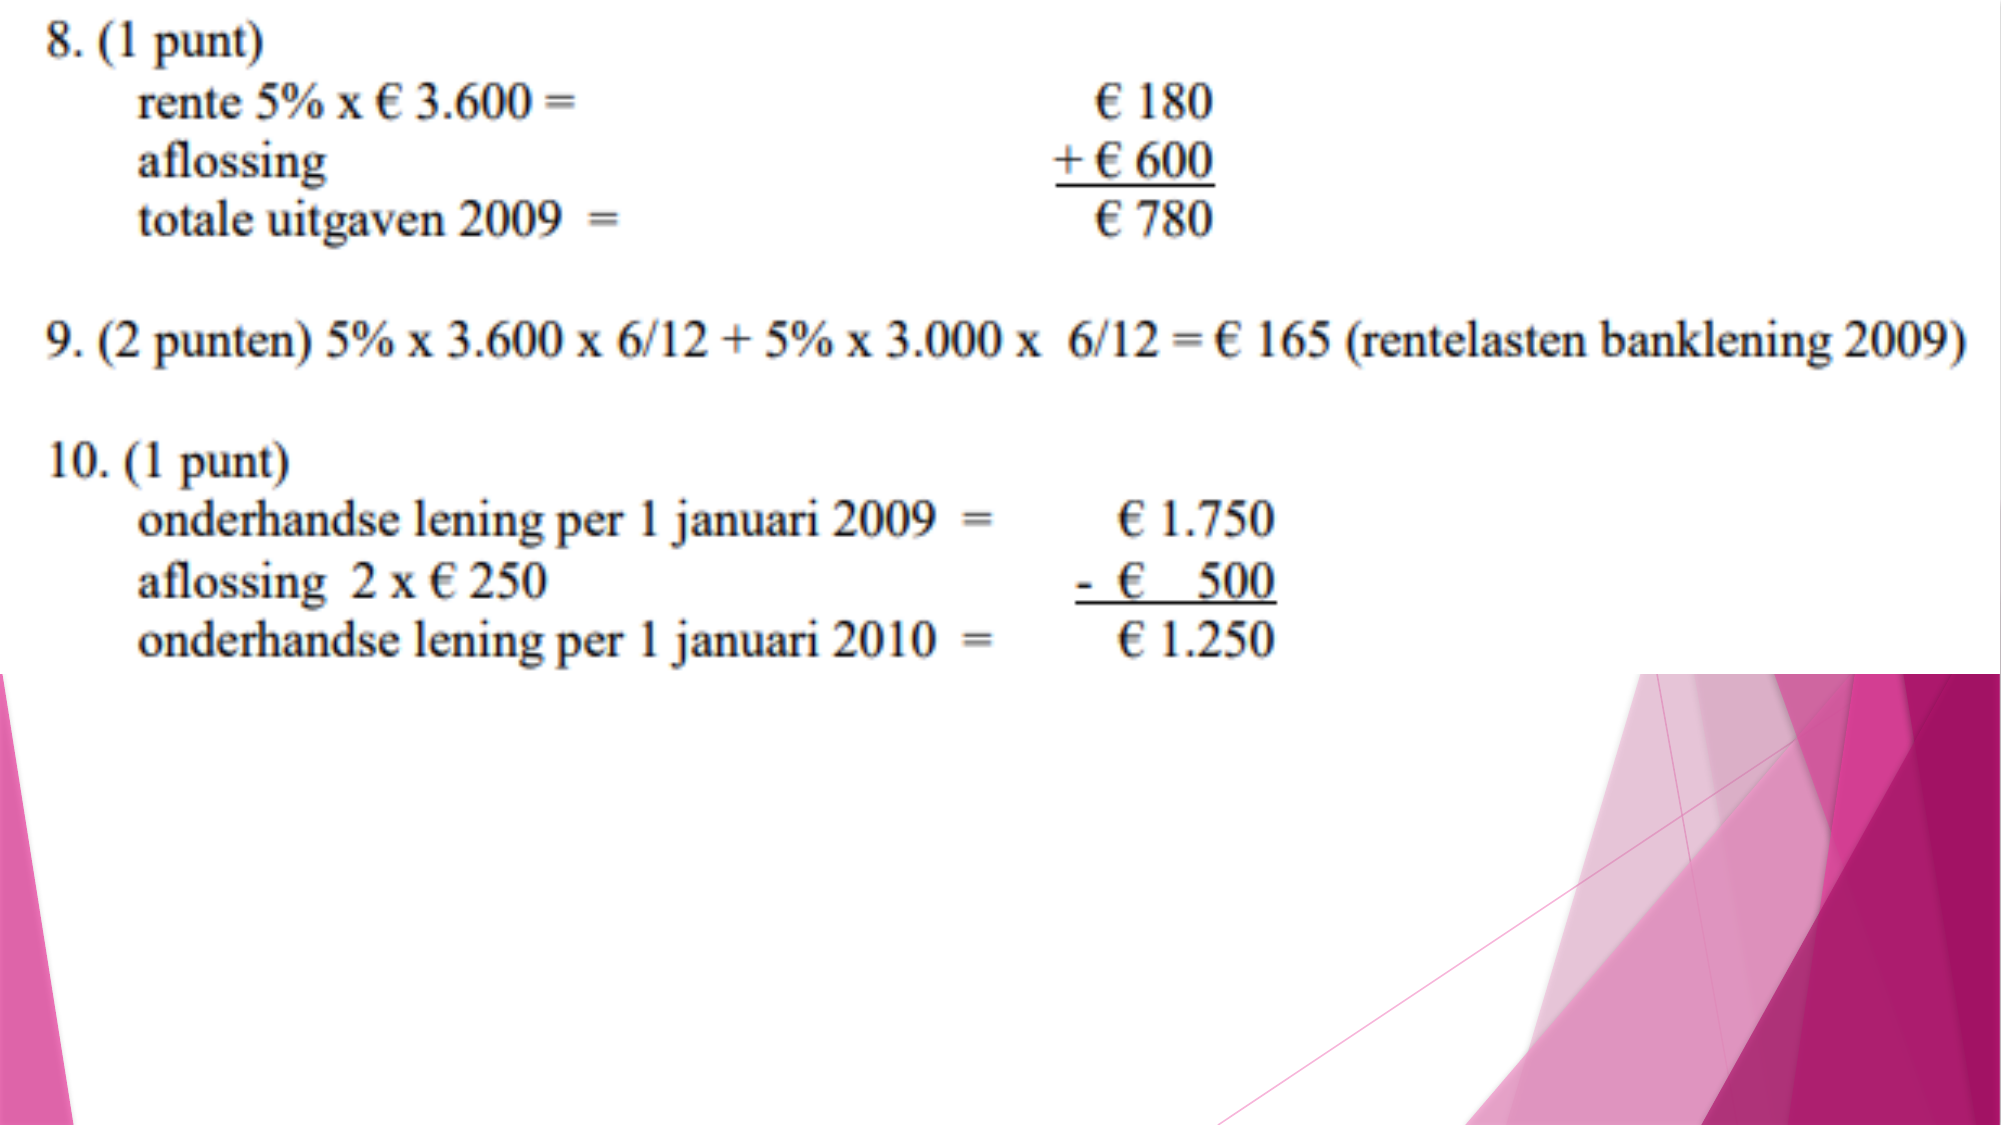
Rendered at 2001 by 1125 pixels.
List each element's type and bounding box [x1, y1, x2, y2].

picture [0, 0, 2000, 674]
